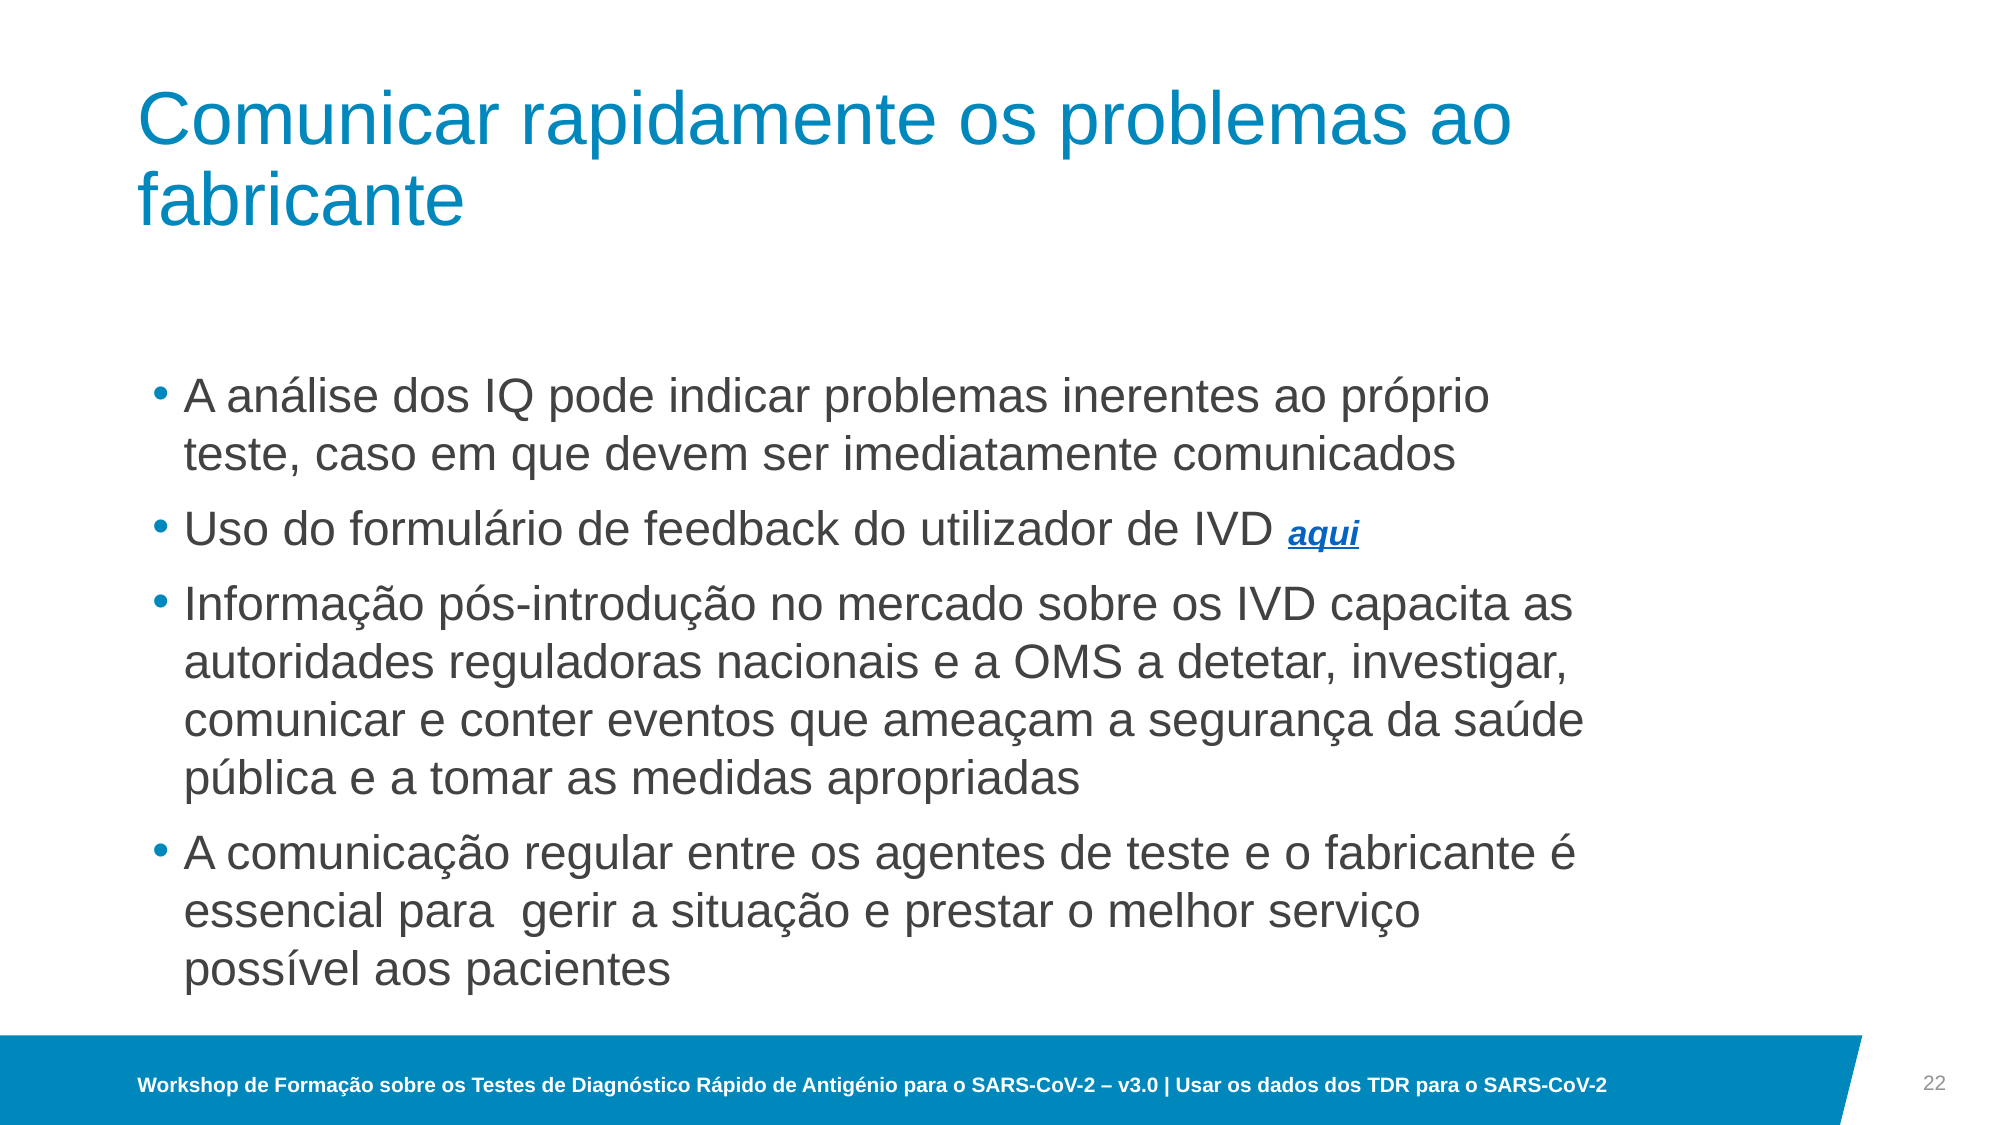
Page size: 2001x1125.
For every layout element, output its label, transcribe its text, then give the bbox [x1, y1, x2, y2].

slide_number 22 [1862, 1035, 1947, 1125]
title Comunicar rapidamente os problemas ao fabricante [137, 87, 1863, 243]
list A análise dos IQ pode indicar problemas inerentes ao próprio teste, caso em que devem ser imediatamente comunicados Uso do formulário de feedback do utilizador de IVD aqui Informação pós-introdução no mercado sobre os IVD capacita as autoridades reguladoras nacionais e a OMS a detetar, investigar, comunicar e conter eventos que ameaçam a segurança da saúde pública e a tomar as medidas apropriadas A comunicação regular entre os agentes de teste e o fabricante é essencial para gerir a situação e prestar o melhor serviço possível aos pacientes [137, 281, 1621, 1014]
footer Workshop de Formação sobre os Testes de Diagnóstico Rápido de Antigénio para o SARS-CoV-2 – v3.0 | Usar os dados dos TDR para o SARS-CoV-2 [137, 1042, 1803, 1125]
